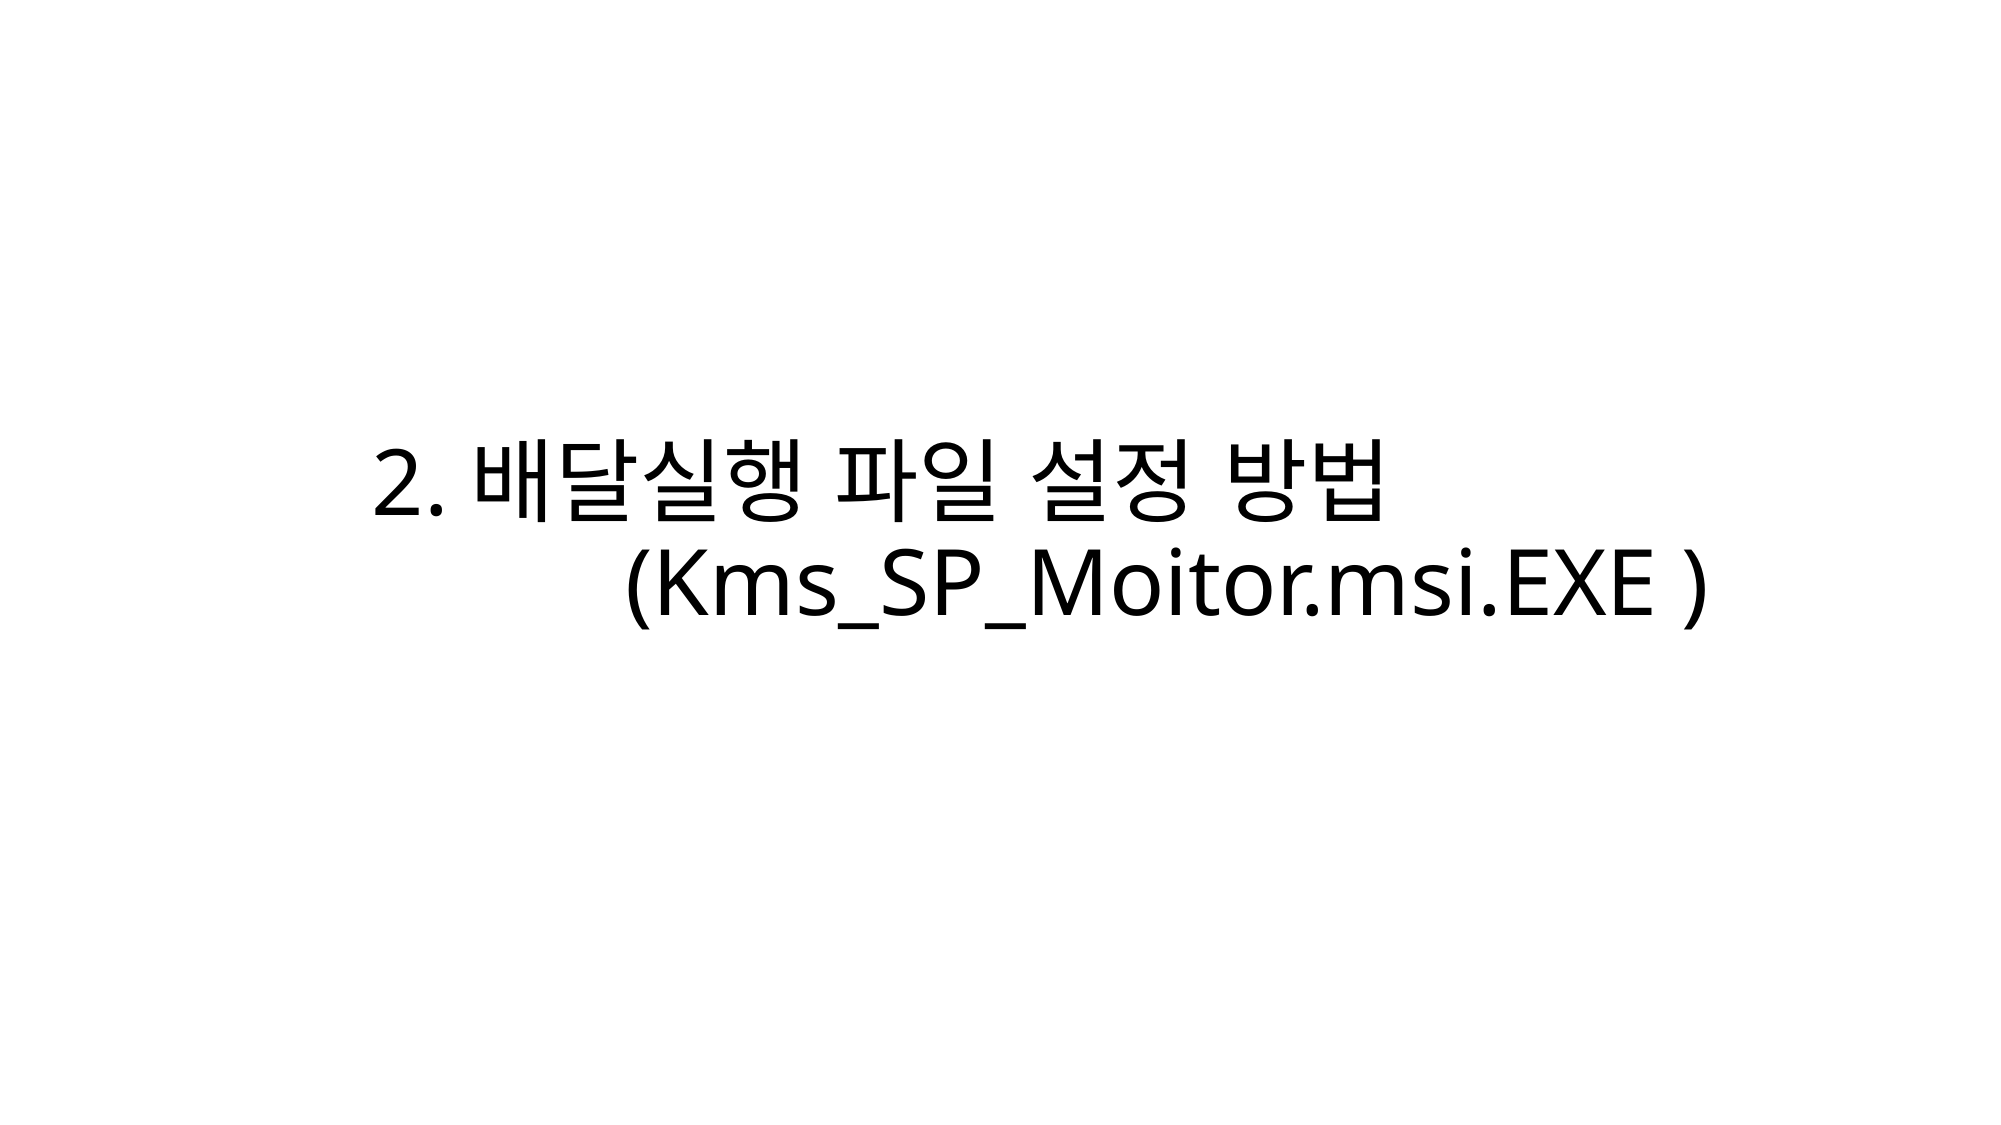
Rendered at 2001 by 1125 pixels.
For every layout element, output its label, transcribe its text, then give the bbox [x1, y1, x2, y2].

title 2.배달실행 파일 설정 방법 (Kms_SP_Moitor.msi.EXE ) [356, 427, 2000, 645]
